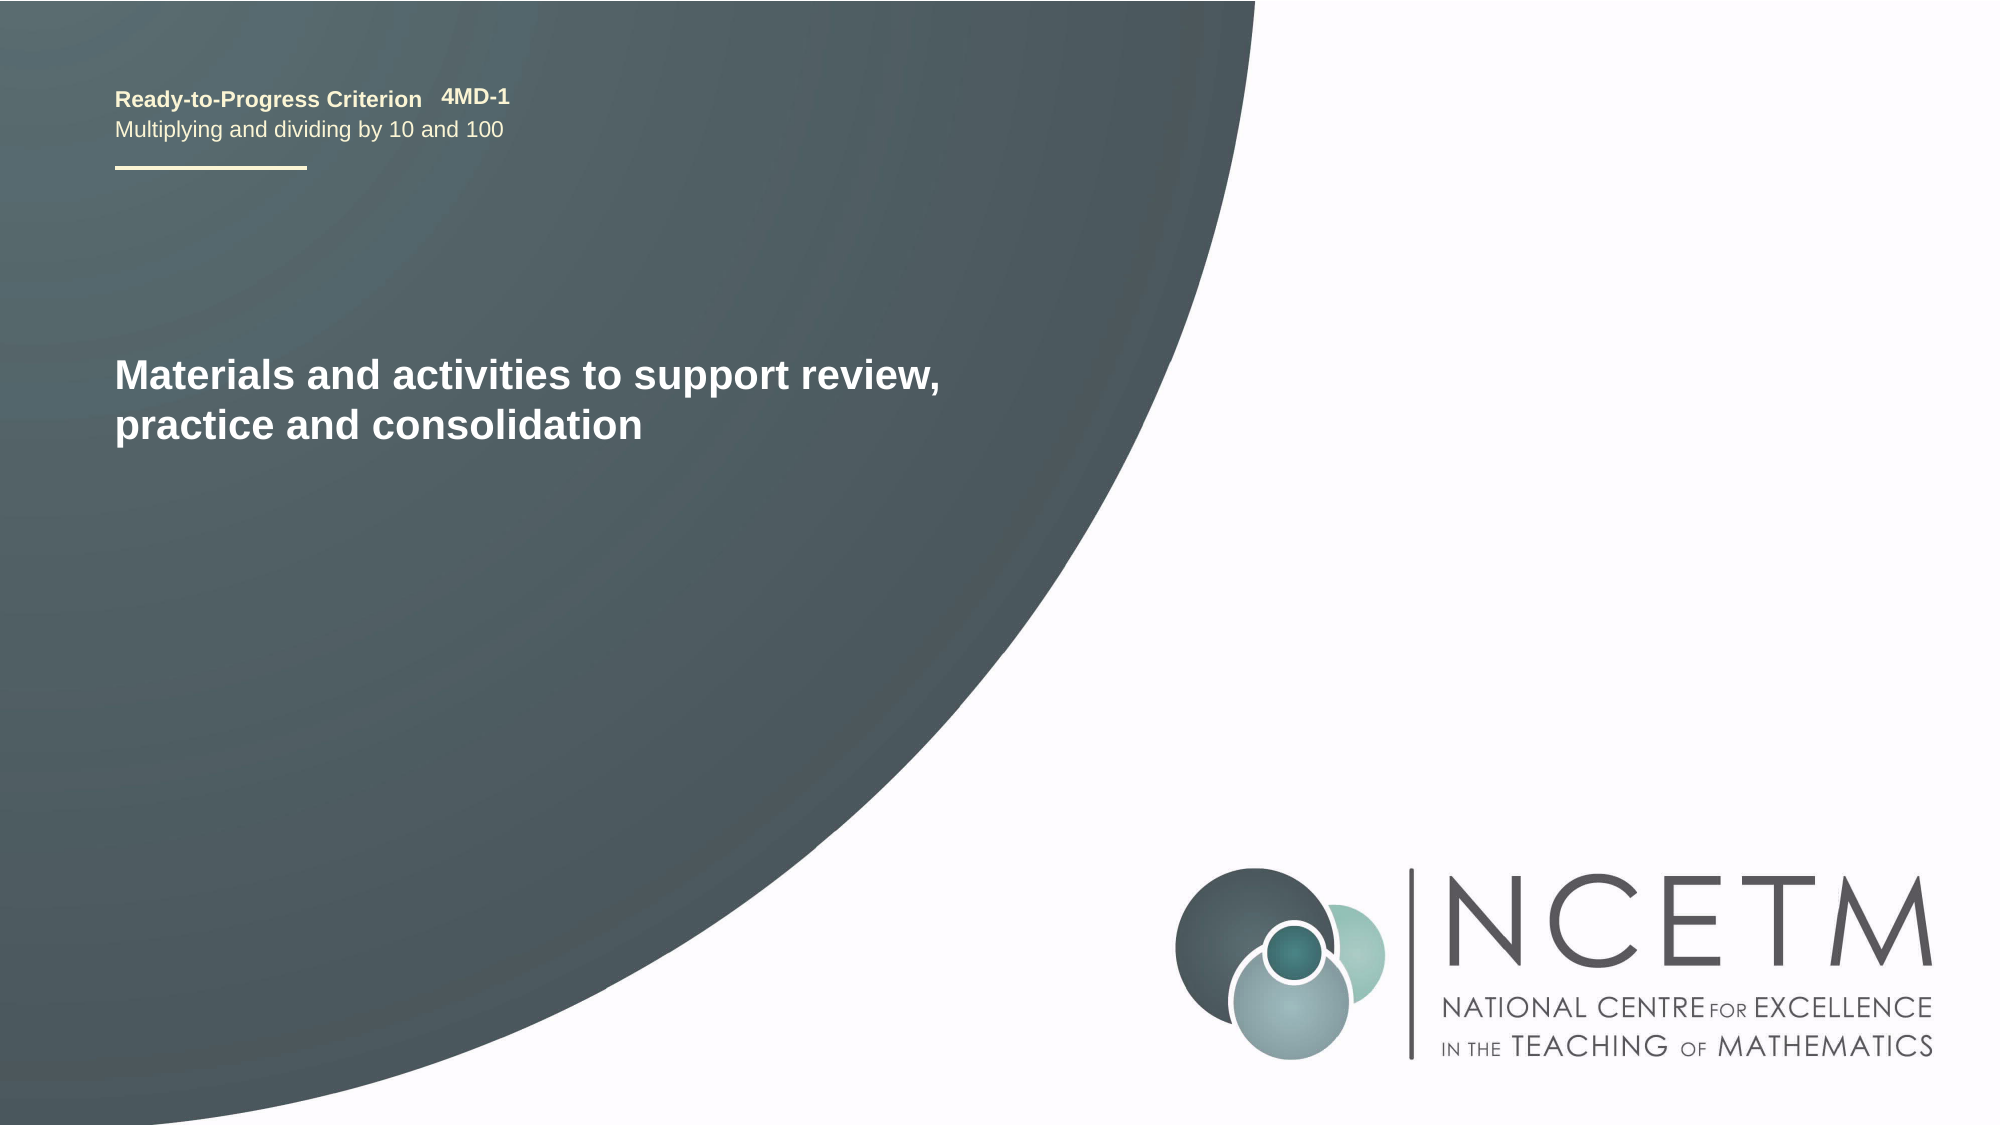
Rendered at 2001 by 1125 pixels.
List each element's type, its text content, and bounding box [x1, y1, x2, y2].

list 4MD-1 [426, 77, 622, 127]
picture [0, 1, 2001, 1125]
list Multiplying and dividing by 10 and 100 [99, 109, 1121, 160]
